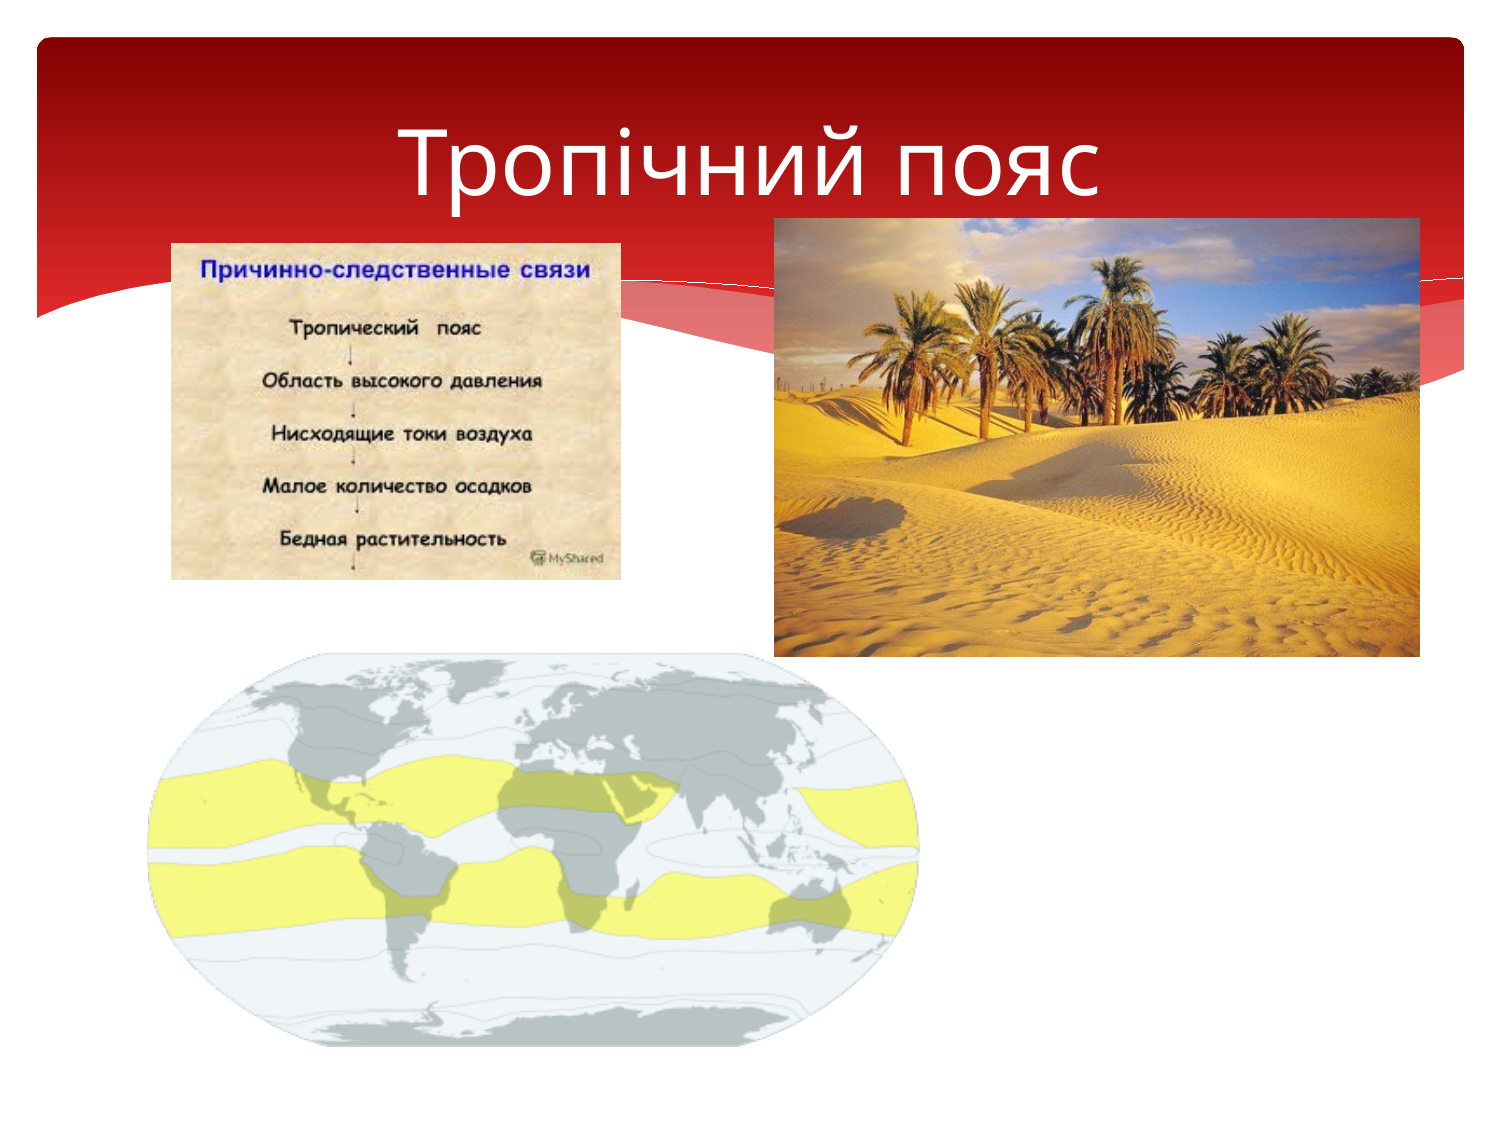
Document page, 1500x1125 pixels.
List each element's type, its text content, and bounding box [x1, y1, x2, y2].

picture [170, 243, 621, 580]
picture [147, 218, 1421, 1048]
title Тропічний пояс [75, 55, 1425, 261]
